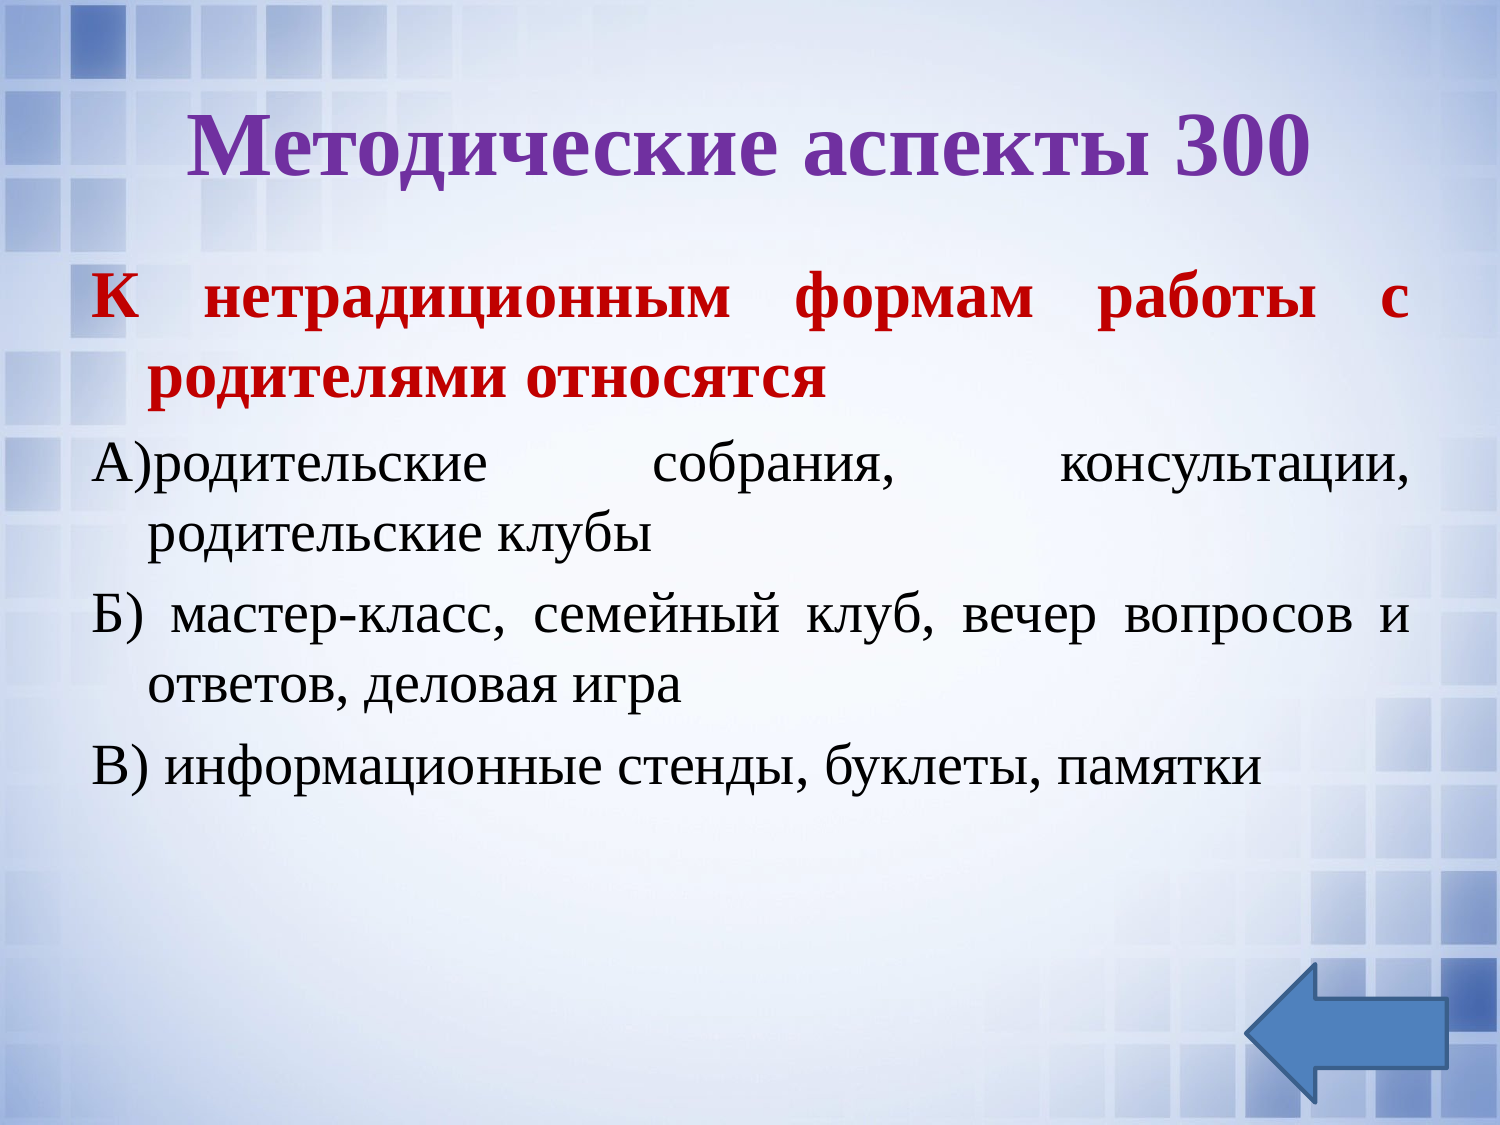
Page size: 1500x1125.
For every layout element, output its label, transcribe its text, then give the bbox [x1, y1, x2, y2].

picture [0, 0, 1500, 1125]
text_box [1243, 962, 1449, 1105]
list К нетрадиционным формам работы с родителями относятся А)родительские собрания, консультации, родительские клубы Б) мастер-класс, семейный клуб, вечер вопросов и ответов, деловая игра В) информационные стенды, буклеты, памятки [76, 243, 1427, 922]
title Методические аспекты 300 [75, 45, 1425, 233]
